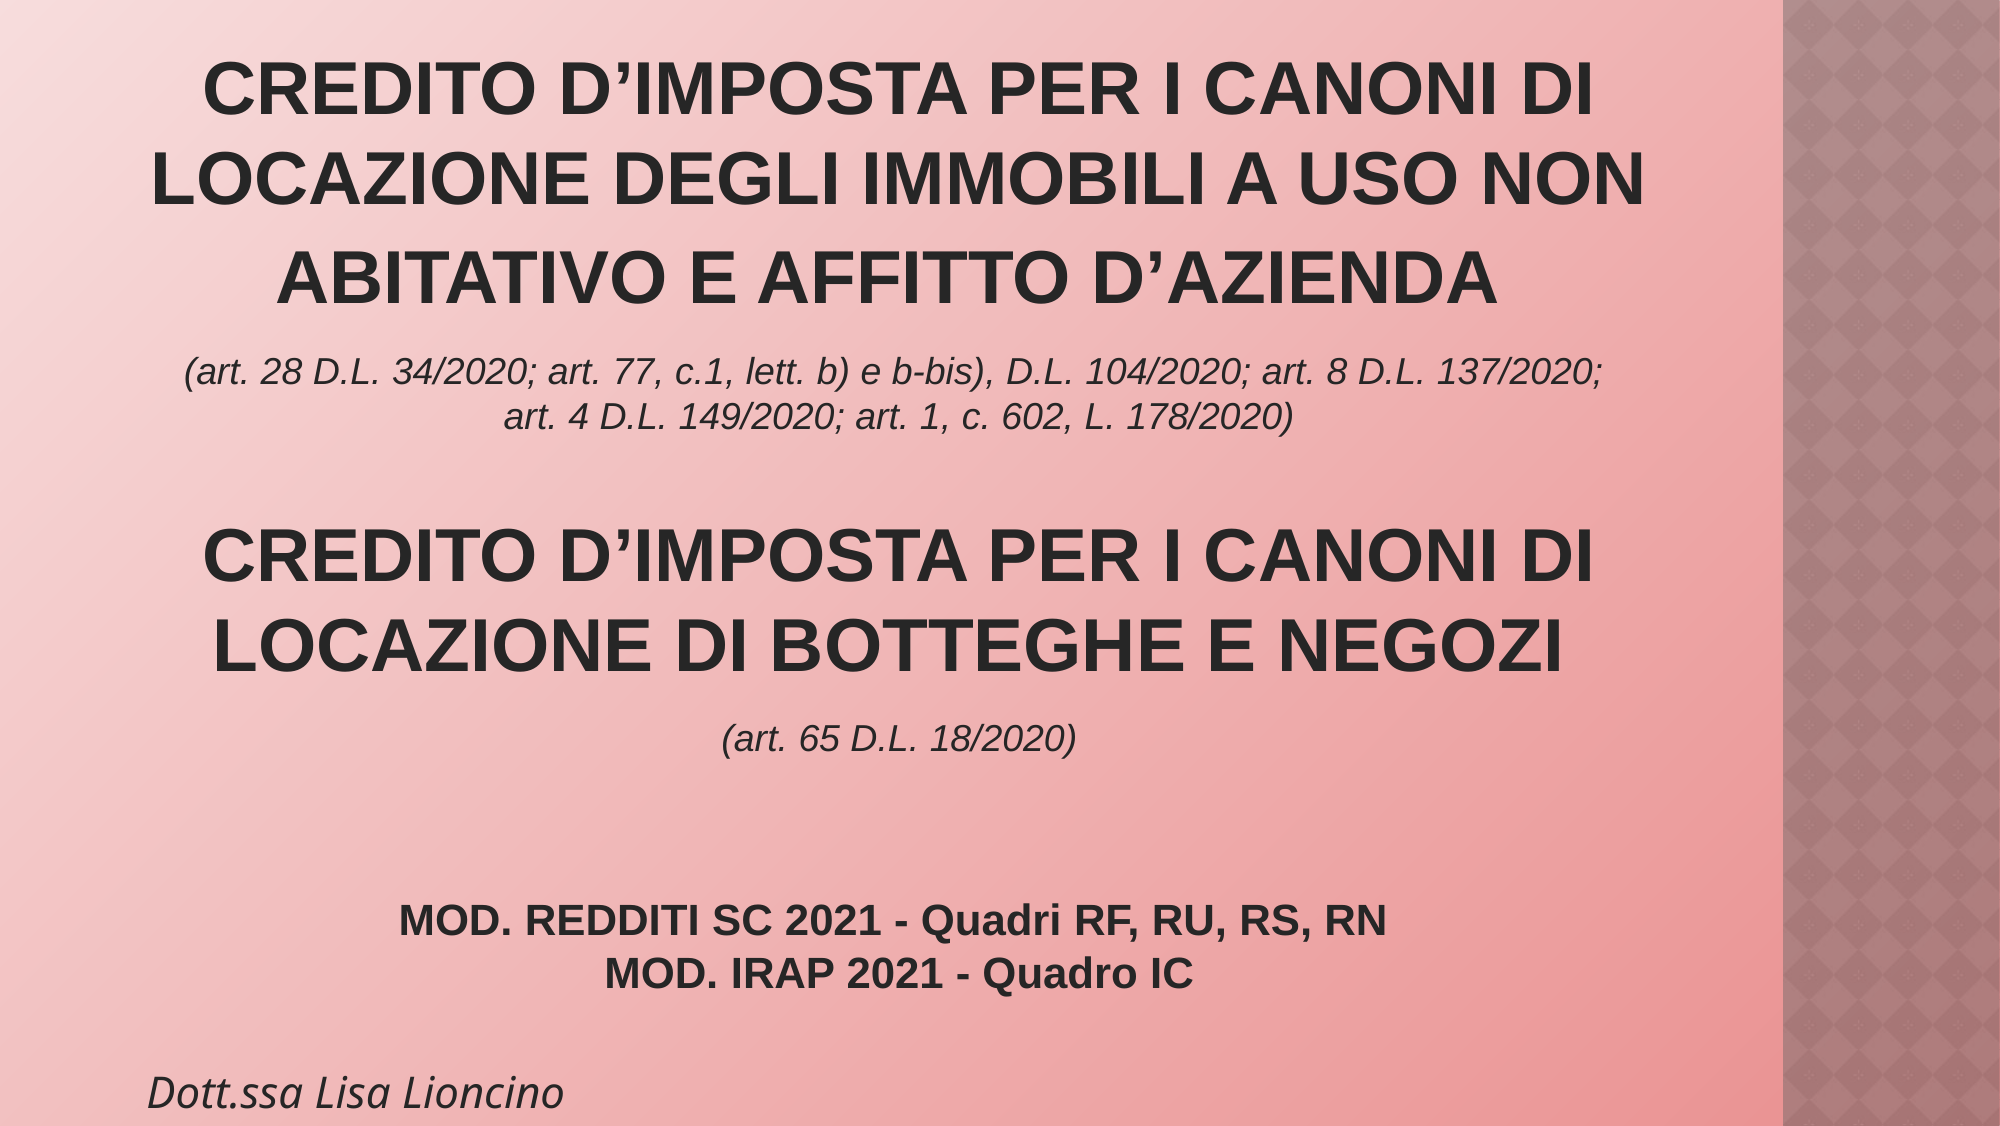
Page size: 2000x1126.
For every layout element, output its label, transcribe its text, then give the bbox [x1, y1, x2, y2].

text_box CREDITO D’IMPOSTA PER I CANONI DI LOCAZIONE DEGLI IMMOBILI A USO NON ABITATIVO E AFFITTO D’AZIENDA (art. 28 D.L. 34/2020; art. 77, c.1, lett. b) e b-bis), D.L. 104/2020; art. 8 D.L. 137/2020; art. 4 D.L. 149/2020; art. 1, c. 602, L. 178/2020) [54, 31, 1744, 447]
text_box CREDITO D’IMPOSTA PER I CANONI DI LOCAZIONE DI BOTTEGHE E NEGOZI (art. 65 D.L. 18/2020) [54, 497, 1744, 768]
text_box Dott.ssa Lisa Lioncino [54, 1057, 658, 1125]
text_box MOD. REDDITI SC 2021 - Quadri RF, RU, RS, RN MOD. IRAP 2021 - Quadro IC [54, 884, 1744, 1005]
